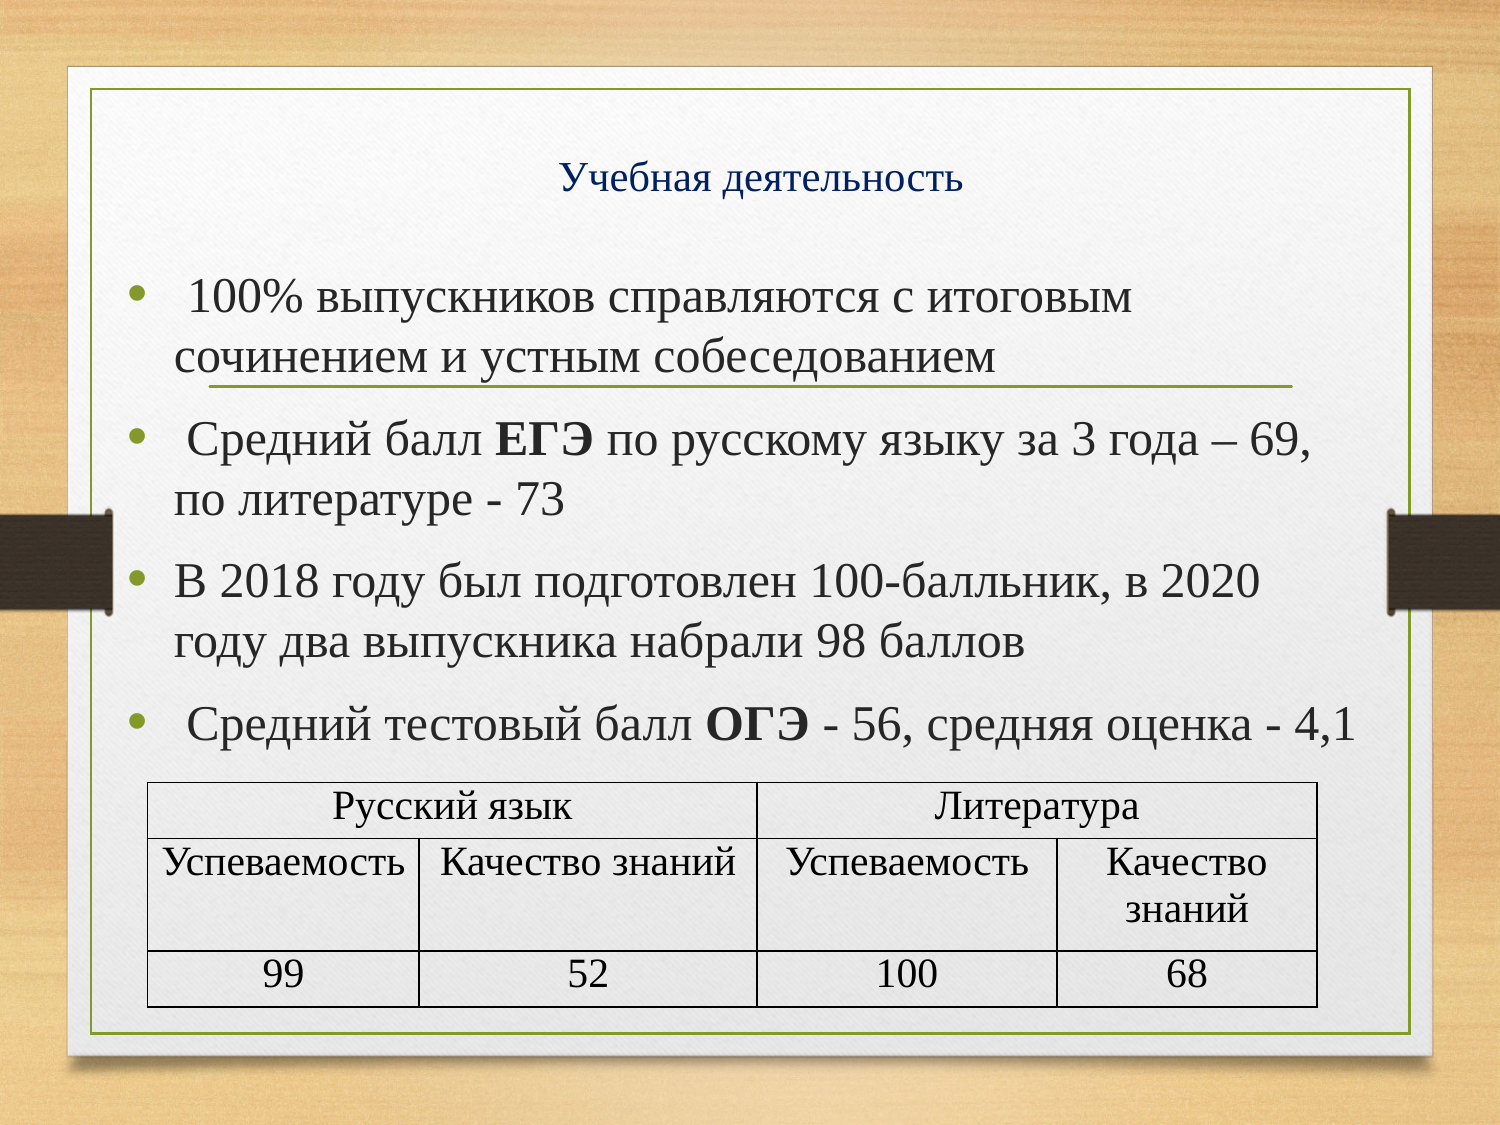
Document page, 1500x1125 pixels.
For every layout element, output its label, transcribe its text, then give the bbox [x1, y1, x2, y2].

list 100% выпускников справляются с итоговым сочинением и устным собеседованием Cредний балл ЕГЭ по русскому языку за 3 года – 69, по литературе - 73 В 2018 году был подготовлен 100-балльник, в 2020 году два выпускника набрали 98 баллов Средний тестовый балл ОГЭ - 56, средняя оценка - 4,1 [112, 255, 1376, 1005]
table_cell Качество знаний [1058, 839, 1316, 950]
picture [0, 0, 1500, 1125]
table_cell 68 [1058, 952, 1316, 1006]
table_header Литерaтурa [758, 783, 1316, 838]
table_header Русский язык [148, 783, 756, 838]
table_cell Качество знаний [420, 839, 756, 950]
title Учебная деятельность [112, 90, 1400, 209]
table_cell 52 [420, 952, 756, 1006]
table_cell 99 [148, 952, 418, 1006]
table_cell Успеваемость [148, 839, 418, 950]
table_cell Успеваемость [758, 839, 1056, 950]
table_cell 100 [758, 952, 1056, 1006]
